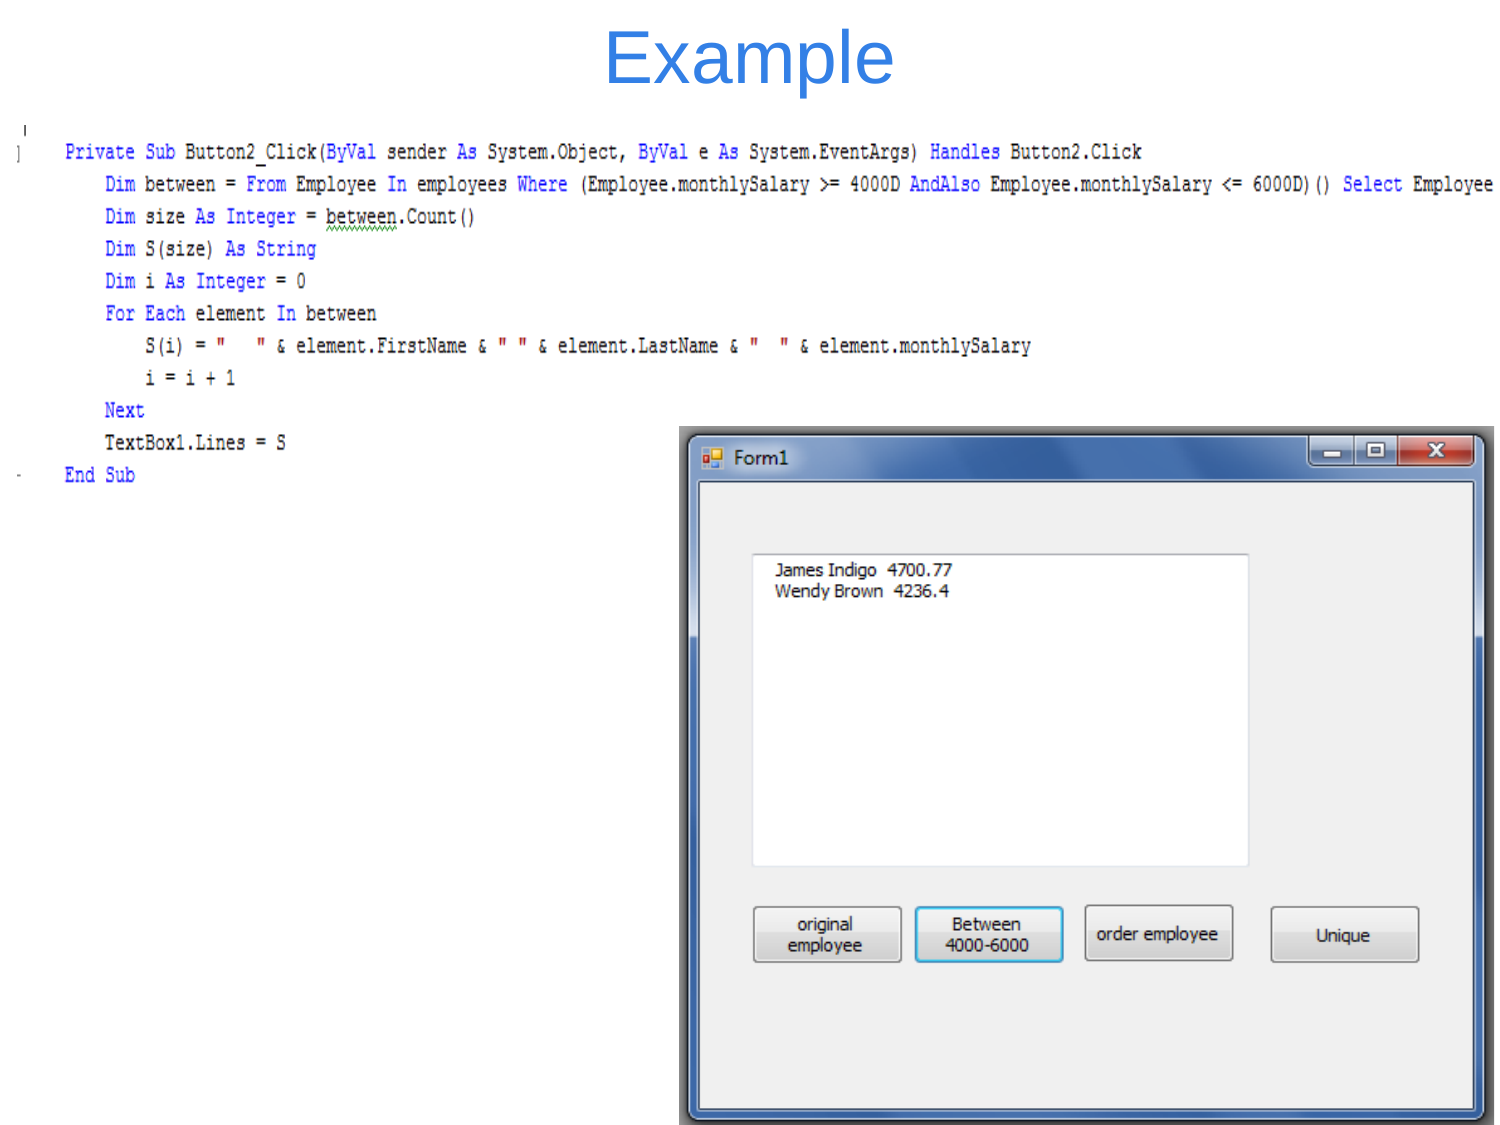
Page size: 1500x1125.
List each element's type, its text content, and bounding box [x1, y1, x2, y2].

title Example [75, 0, 1425, 123]
picture [17, 125, 1500, 1125]
